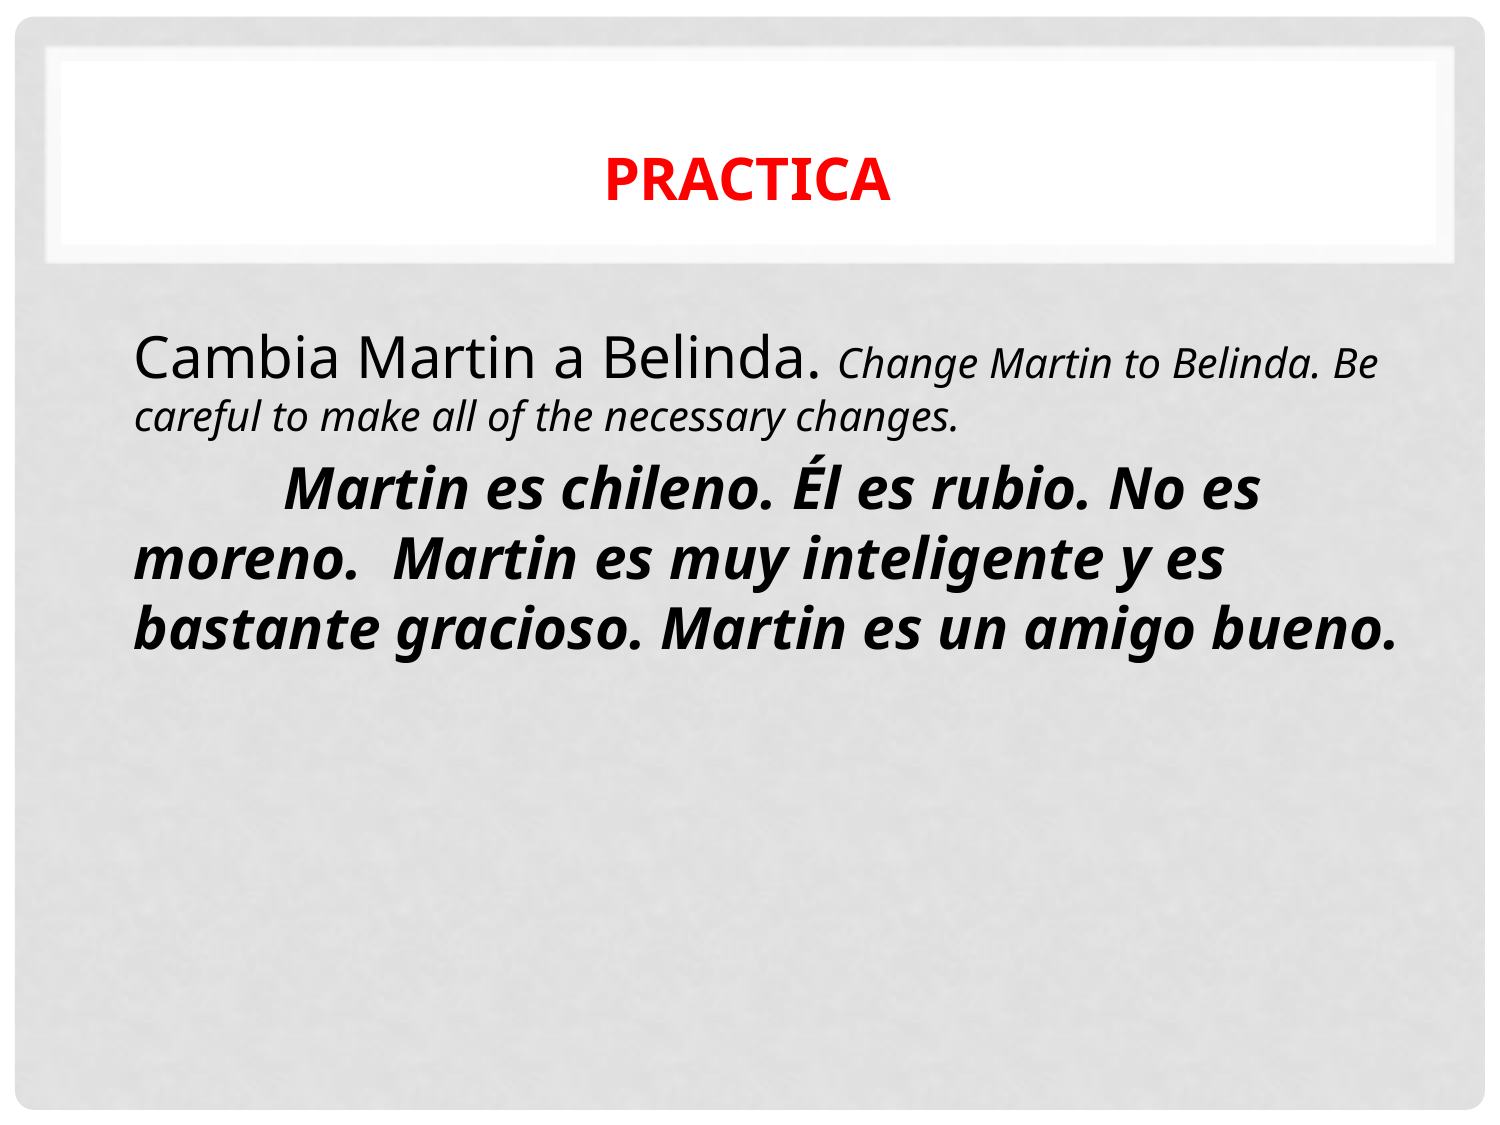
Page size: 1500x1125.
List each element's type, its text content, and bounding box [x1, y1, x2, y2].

text_box Practica [69, 62, 1425, 221]
text_box Cambia Martin a Belinda. Change Martin to Belinda. Be careful to make all of the necessary changes. Martin es chileno. Él es rubio. No es moreno. Martin es muy inteligente y es bastante gracioso. Martin es un amigo bueno. [99, 312, 1450, 1030]
